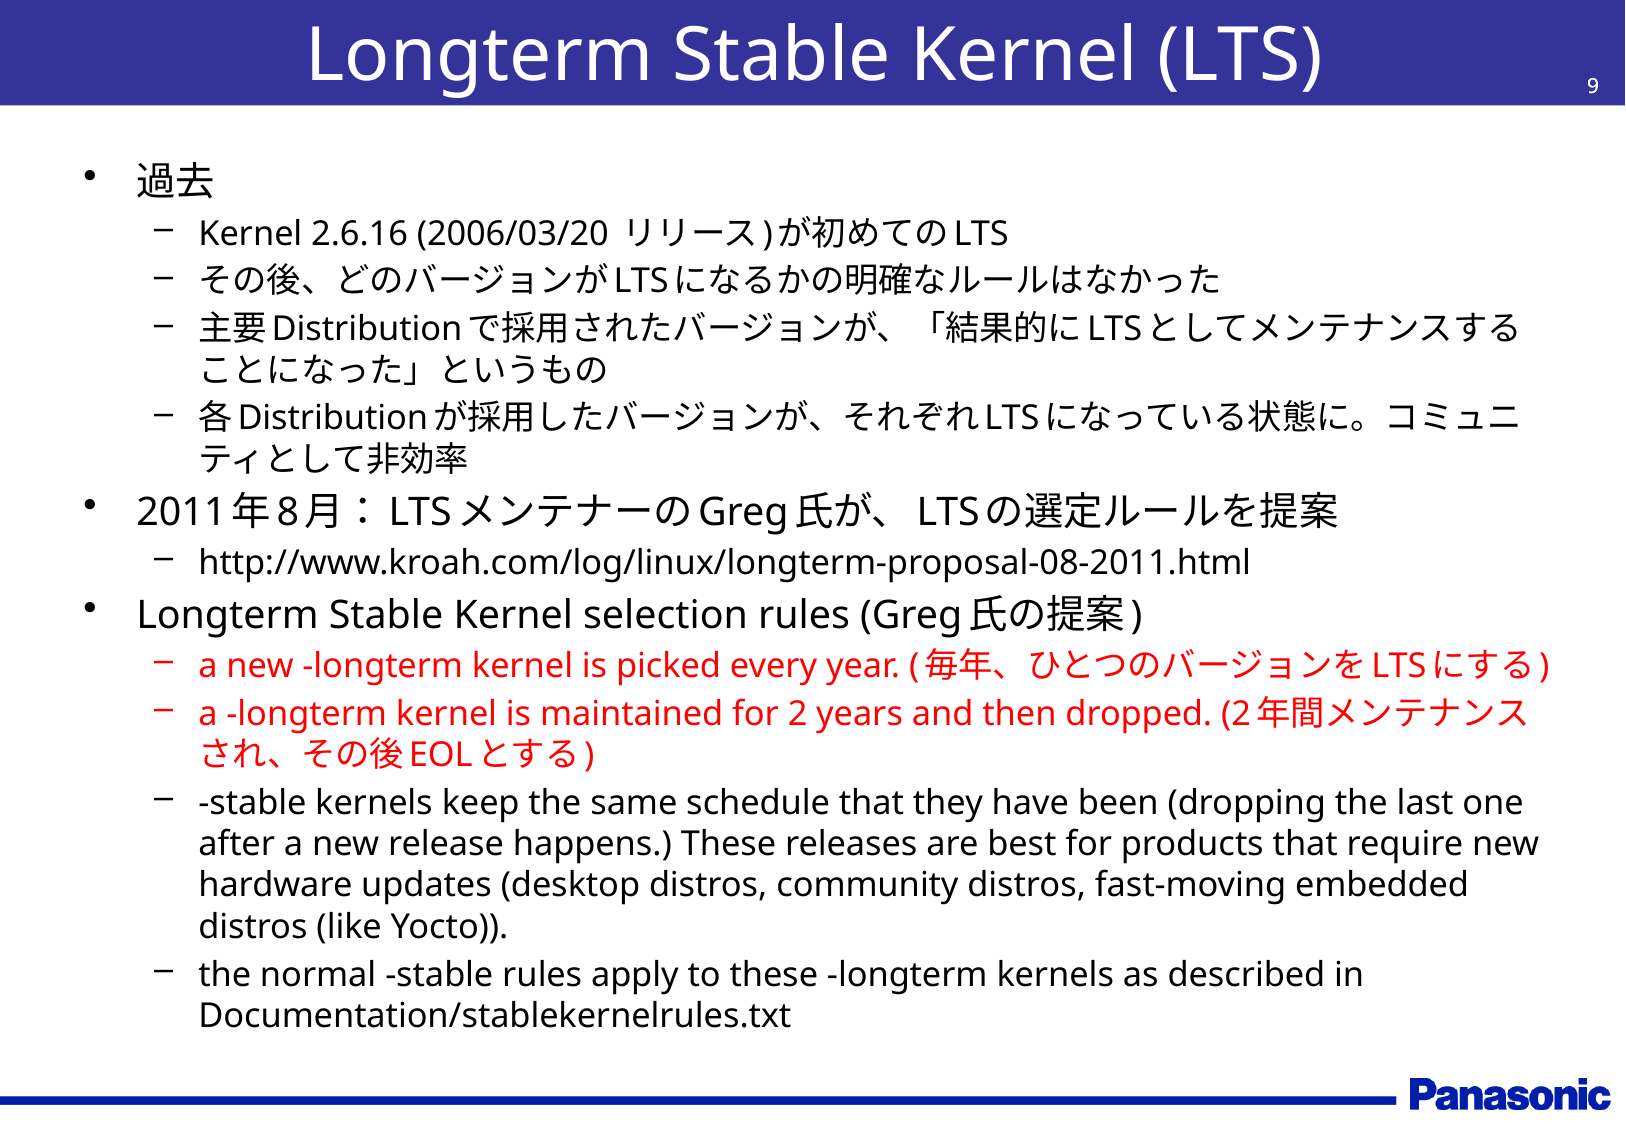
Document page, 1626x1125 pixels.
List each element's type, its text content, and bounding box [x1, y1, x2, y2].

slide_number 9 [1522, 65, 1615, 106]
list 過去 Kernel 2.6.16 (2006/03/20 リリース)が初めてのLTS その後、どのバージョンがLTSになるかの明確なルールはなかった 主要Distributionで採用されたバージョンが、「結果的にLTSとしてメンテナンスすることになった」というもの 各Distributionが採用したバージョンが、それぞれLTSになっている状態に。コミュニティとして非効率 2011年8月：LTSメンテナーのGreg氏が、LTSの選定ルールを提案 http://www.kroah.com/log/linux/longterm-proposal-08-2011.html Longterm Stable Kernel selection rules (Greg氏の提案) a new -longterm kernel is picked every year. (毎年、ひとつのバージョンをLTSにする) a -longterm kernel is maintained for 2 years and then dropped. (2年間メンテナンスされ、その後EOLとする) -stable kernels keep the same schedule that they have been (dropping the last one after a new release happens.) These releases are best for products that require new hardware updates (desktop distros, community distros, fast-moving embedded distros (like Yocto)). the normal -stable rules apply to these -longterm kernels as described in Documentation/stablekernelrules.txt [68, 148, 1569, 1084]
picture [0, 1077, 1616, 1110]
title Longterm Stable Kernel (LTS) [83, 0, 1547, 103]
